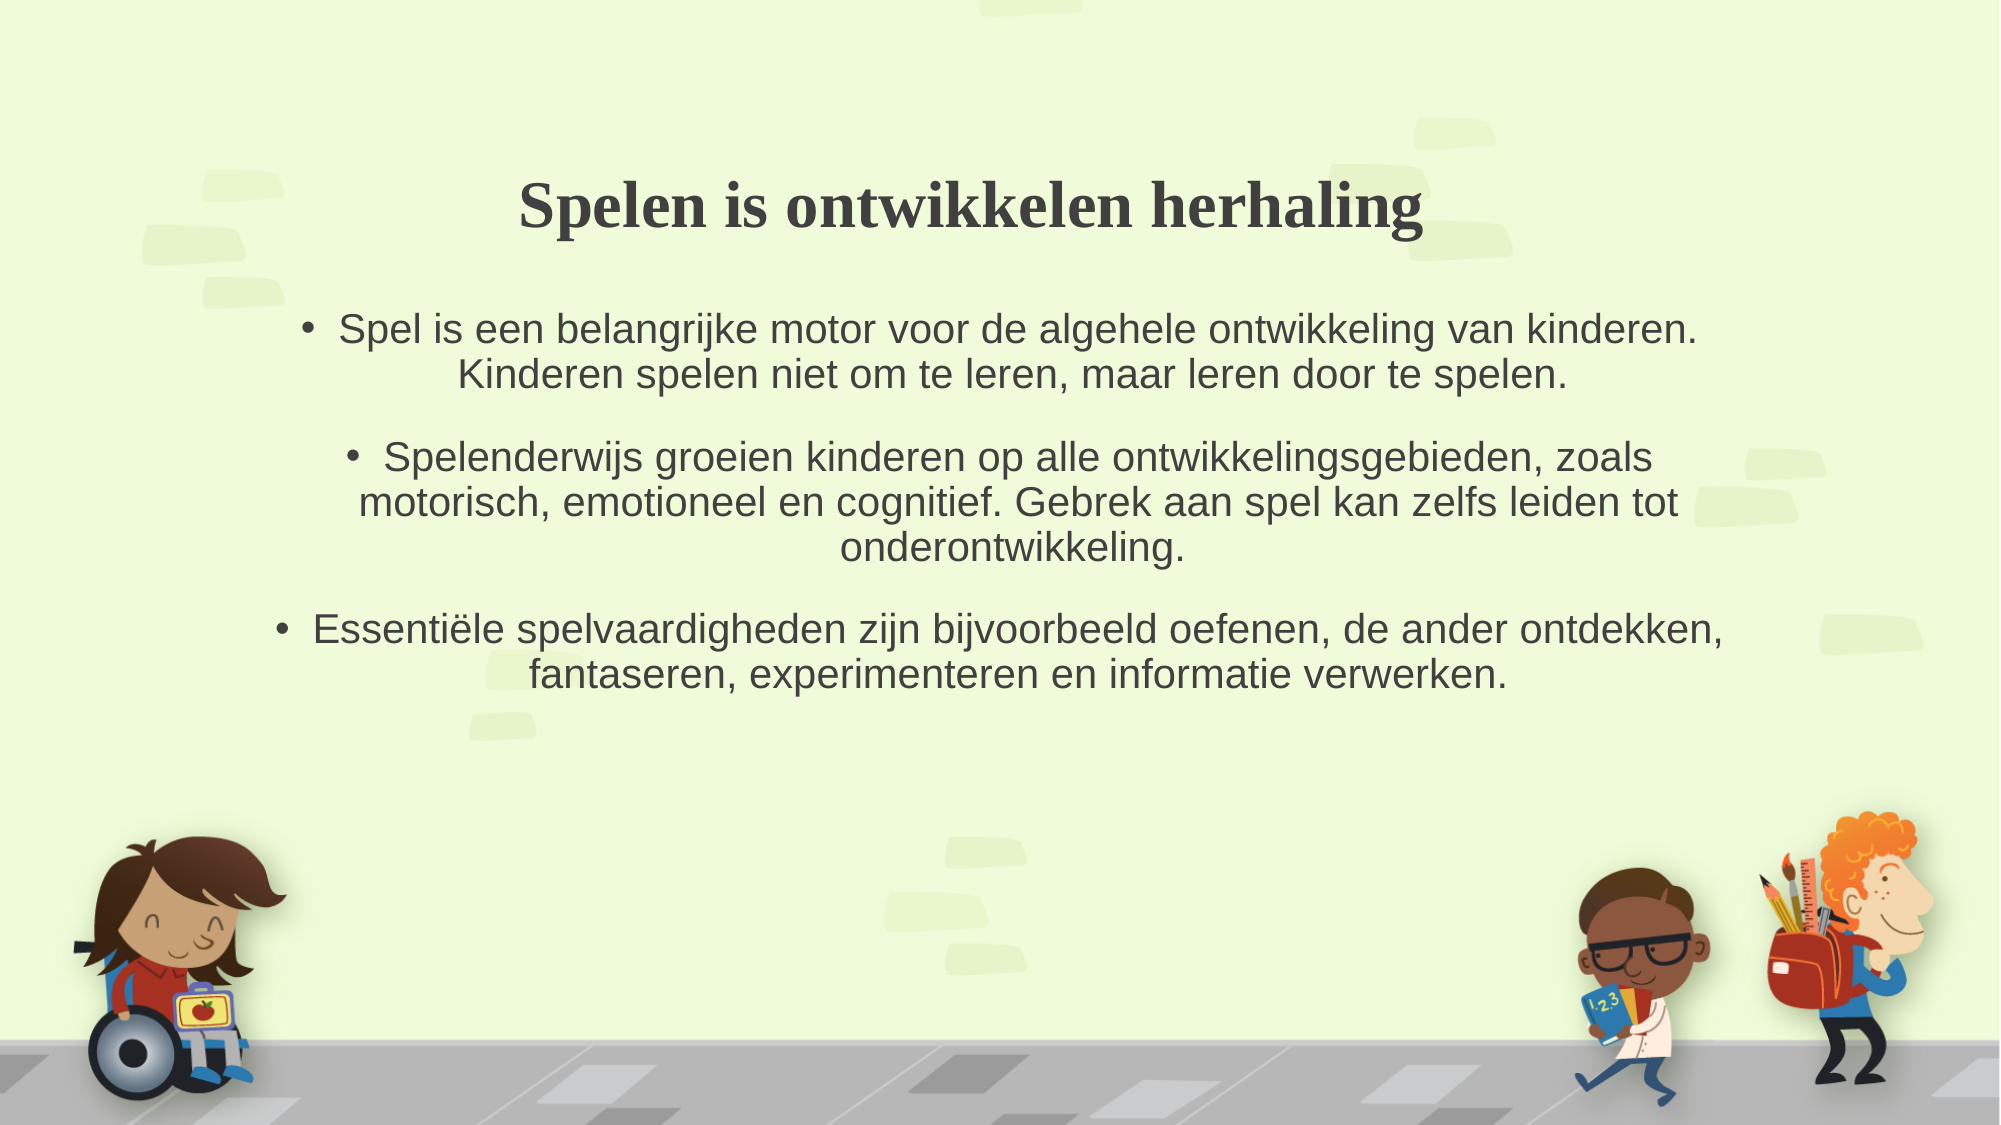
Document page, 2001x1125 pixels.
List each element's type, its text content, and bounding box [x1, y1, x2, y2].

title Spelen is ontwikkelen herhaling [503, 71, 1609, 250]
list Spel is een belangrijke motor voor de algehele ontwikkeling van kinderen. Kinderen spelen niet om te leren, maar leren door te spelen. Spelenderwijs groeien kinderen op alle ontwikkelingsgebieden, zoals motorisch, emotioneel en cognitief. Gebrek aan spel kan zelfs leiden tot onderontwikkeling. Essentiële spelvaardigheden zijn bijvoorbeeld oefenen, de ander ontdekken, fantaseren, experimenteren en informatie verwerken. [249, 299, 1750, 870]
picture [0, 0, 2000, 1125]
